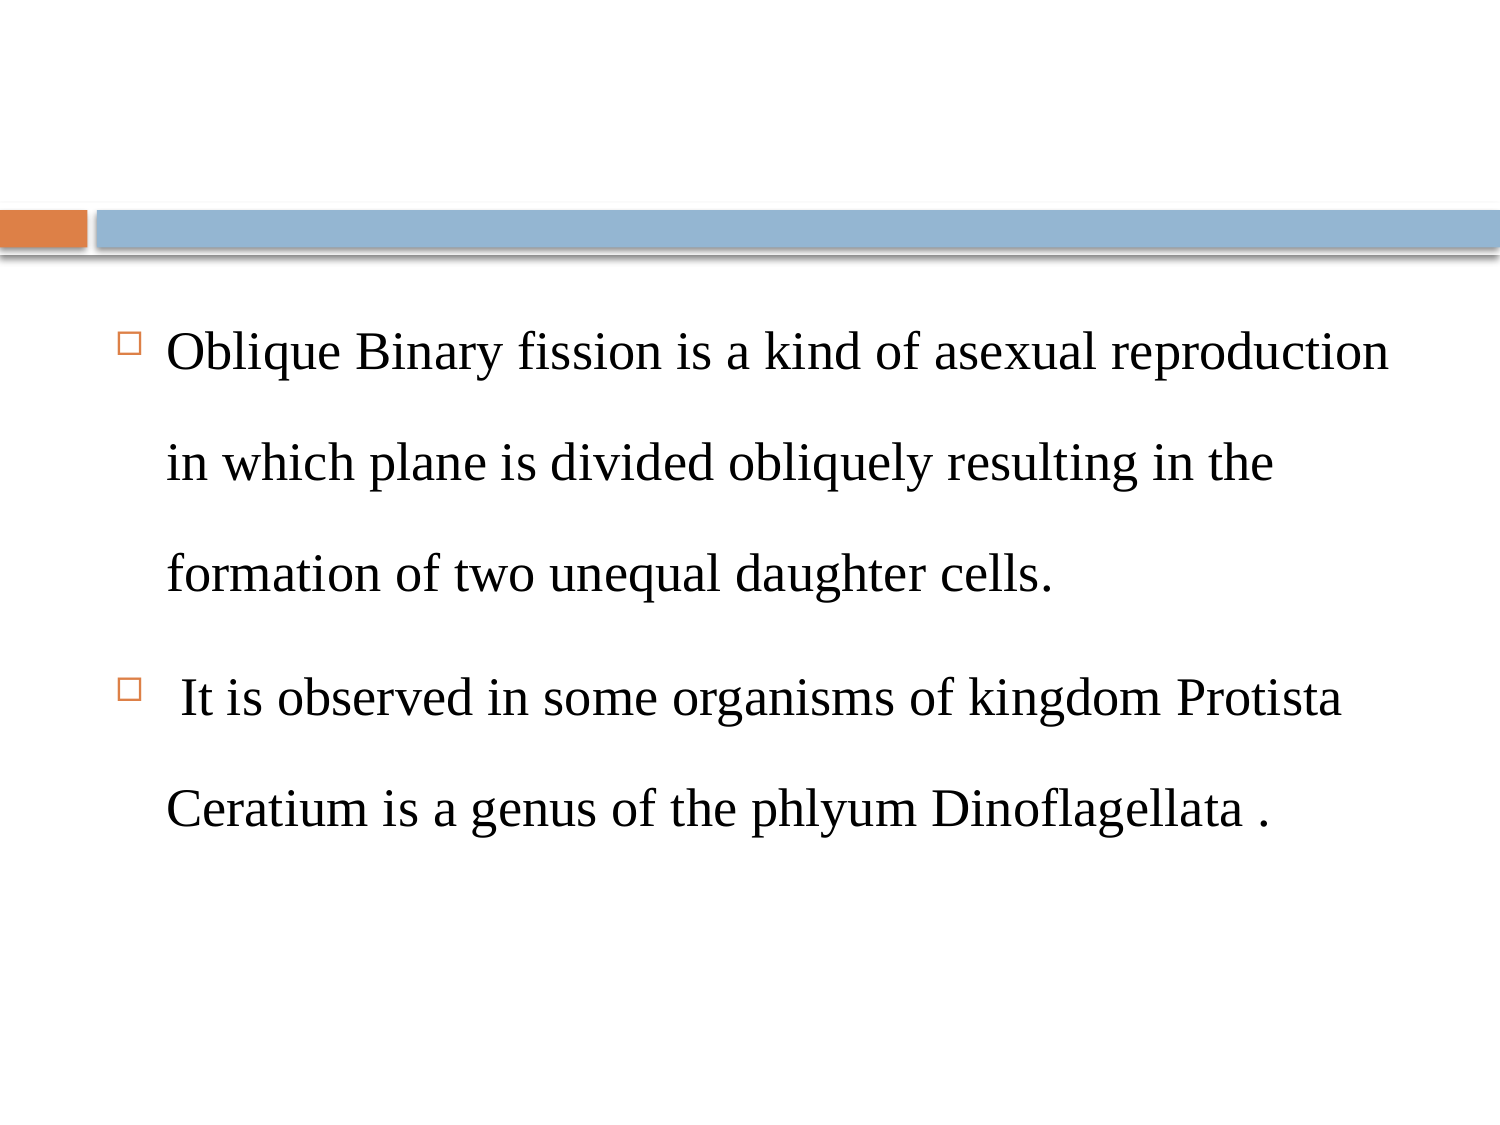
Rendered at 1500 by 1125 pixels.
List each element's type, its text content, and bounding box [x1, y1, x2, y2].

list Oblique Binary fission is a kind of asexual reproduction in which plane is divided obliquely resulting in the formation of two unequal daughter cells. It is observed in some organisms of kingdom Protista Ceratium is a genus of the phlyum Dinoflagellata . [100, 262, 1438, 1000]
